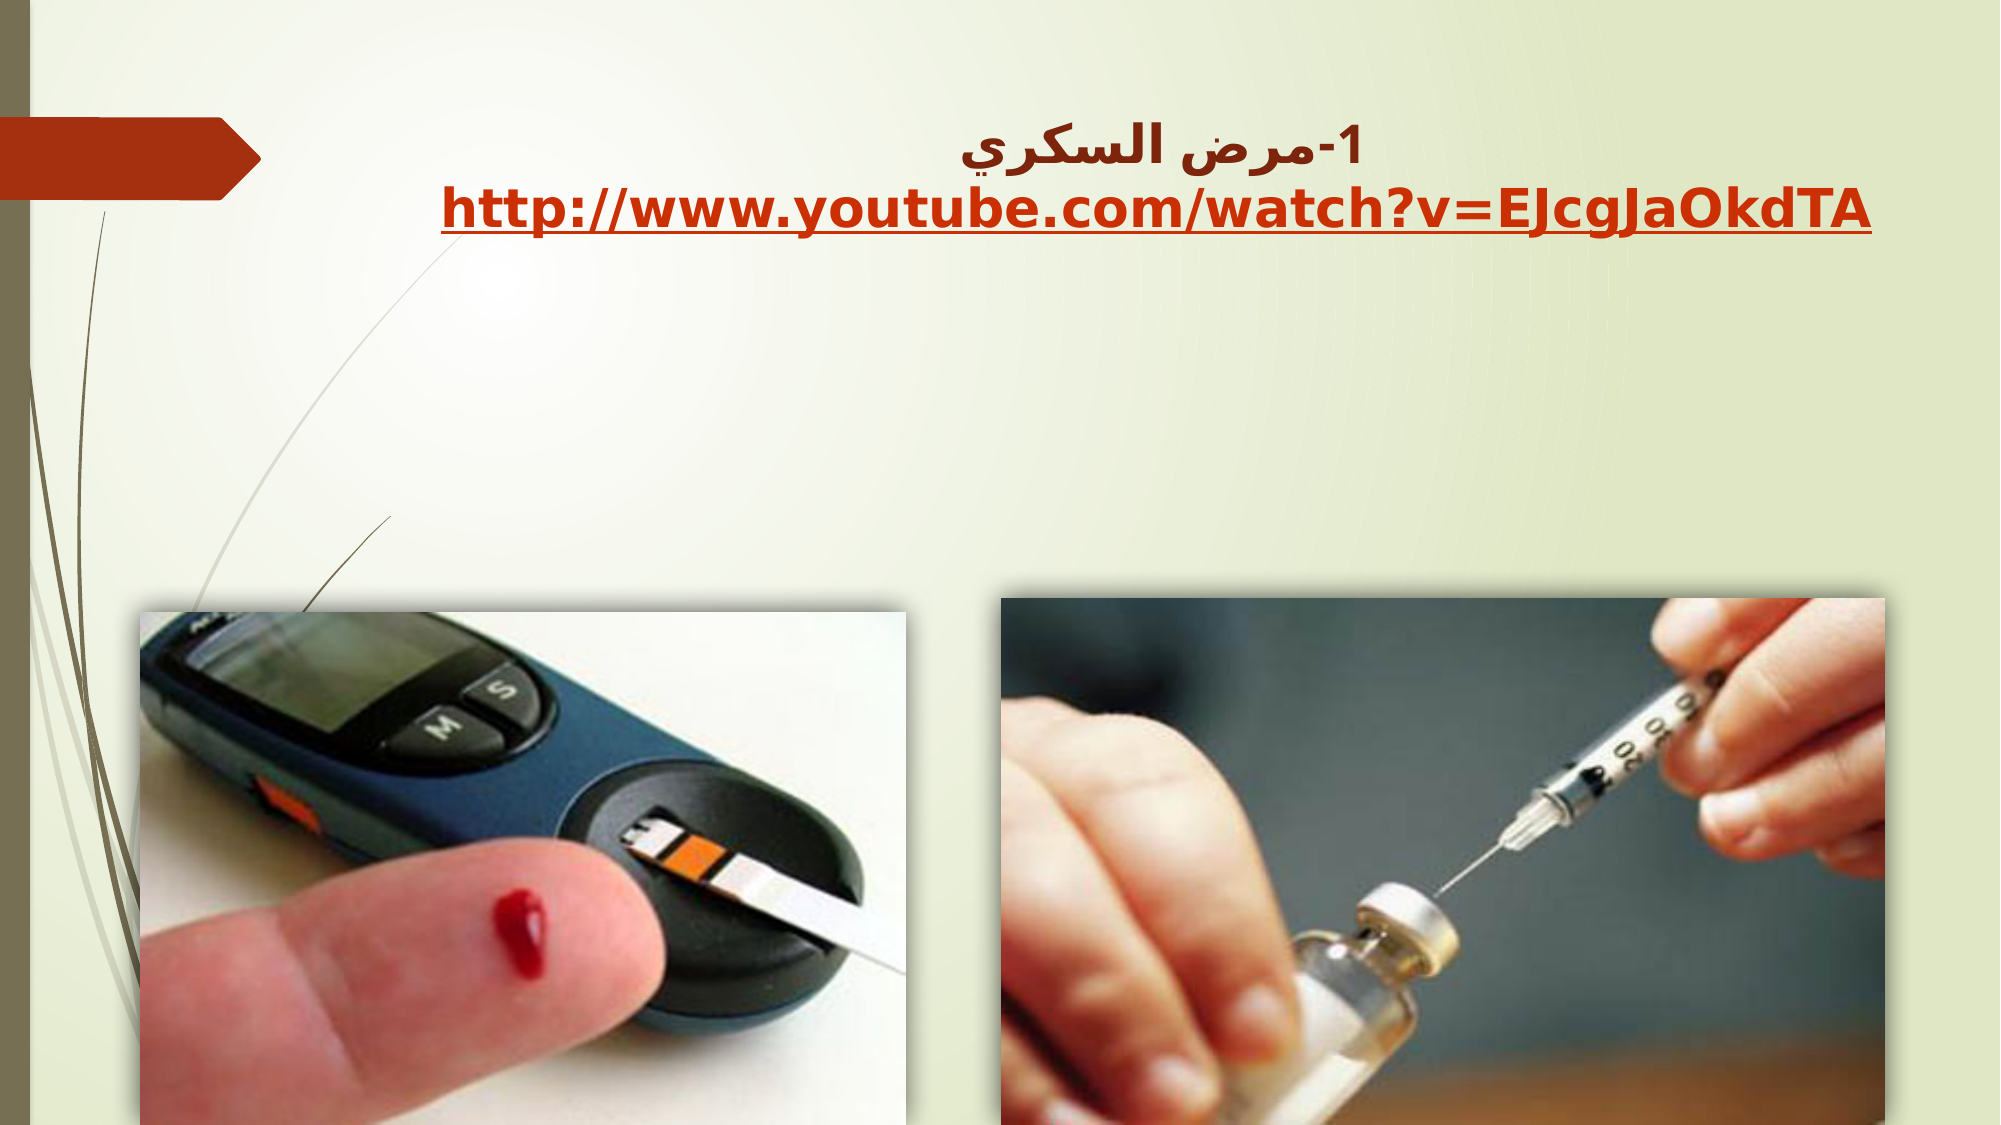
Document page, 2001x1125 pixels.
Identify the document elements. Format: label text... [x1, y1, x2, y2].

title 1-مرض السكري http://www.youtube.com/watch?v=EJcgJaOkdTA [425, 102, 1888, 313]
picture [140, 612, 906, 1125]
picture [1001, 598, 1885, 1125]
